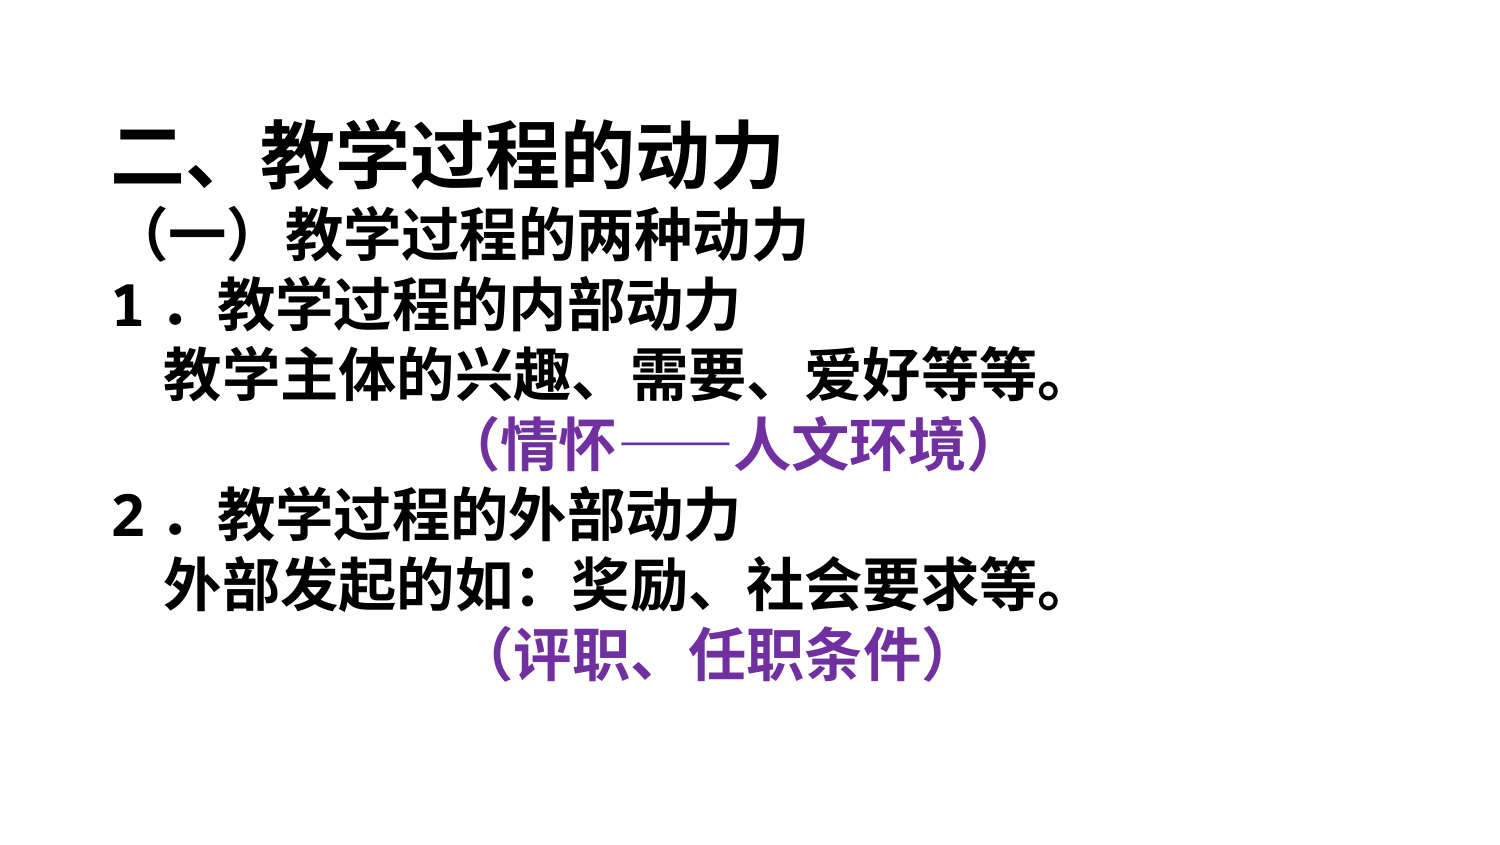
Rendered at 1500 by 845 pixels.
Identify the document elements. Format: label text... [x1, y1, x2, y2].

list 二、教学过程的动力 （一）教学过程的两种动力 1．教学过程的内部动力 教学主体的兴趣、需要、爱好等等。 （情怀——人文环境） 2．教学过程的外部动力 外部发起的如：奖励、社会要求等。 （评职、任职条件） [95, 100, 1426, 798]
